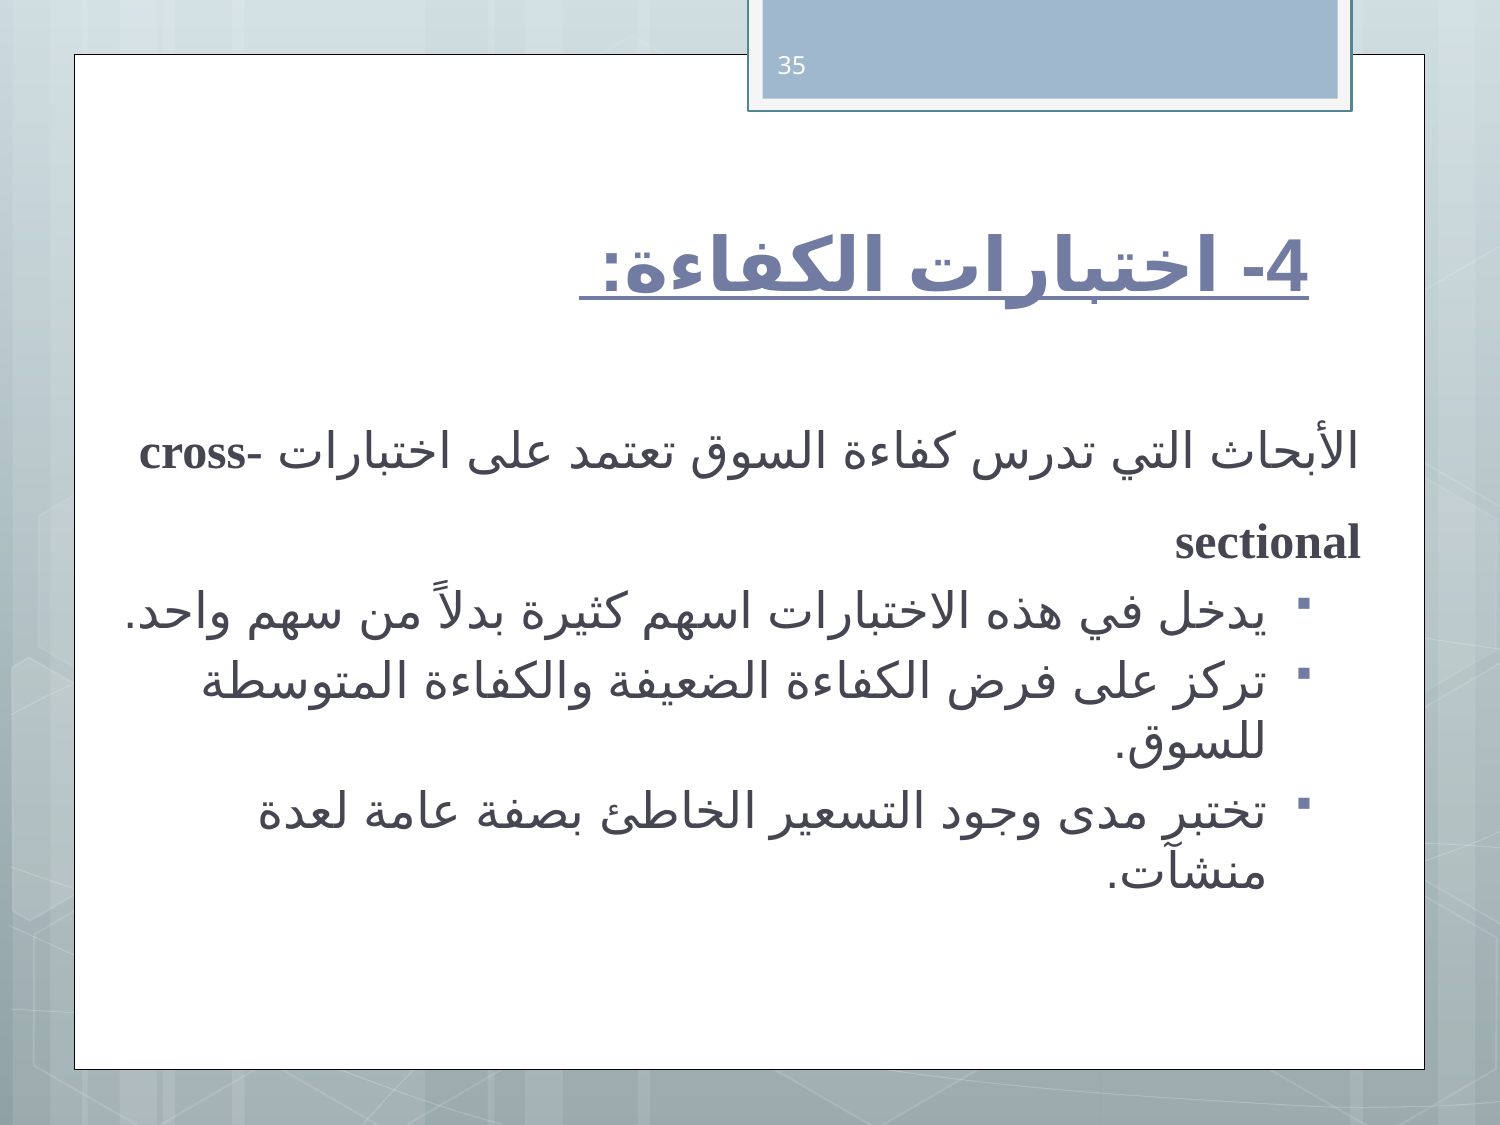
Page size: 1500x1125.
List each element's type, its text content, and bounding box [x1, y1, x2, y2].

title 4- اختبارات الكفاءة: [171, 168, 1324, 315]
slide_number 35 [762, 36, 982, 97]
list الأبحاث التي تدرس كفاءة السوق تعتمد على اختبارات cross-sectional يدخل في هذه الاختبارات اسهم كثيرة بدلاً من سهم واحد. تركز على فرض الكفاءة الضعيفة والكفاءة المتوسطة للسوق. تختبر مدى وجود التسعير الخاطئ بصفة عامة لعدة منشآت. [100, 381, 1388, 957]
